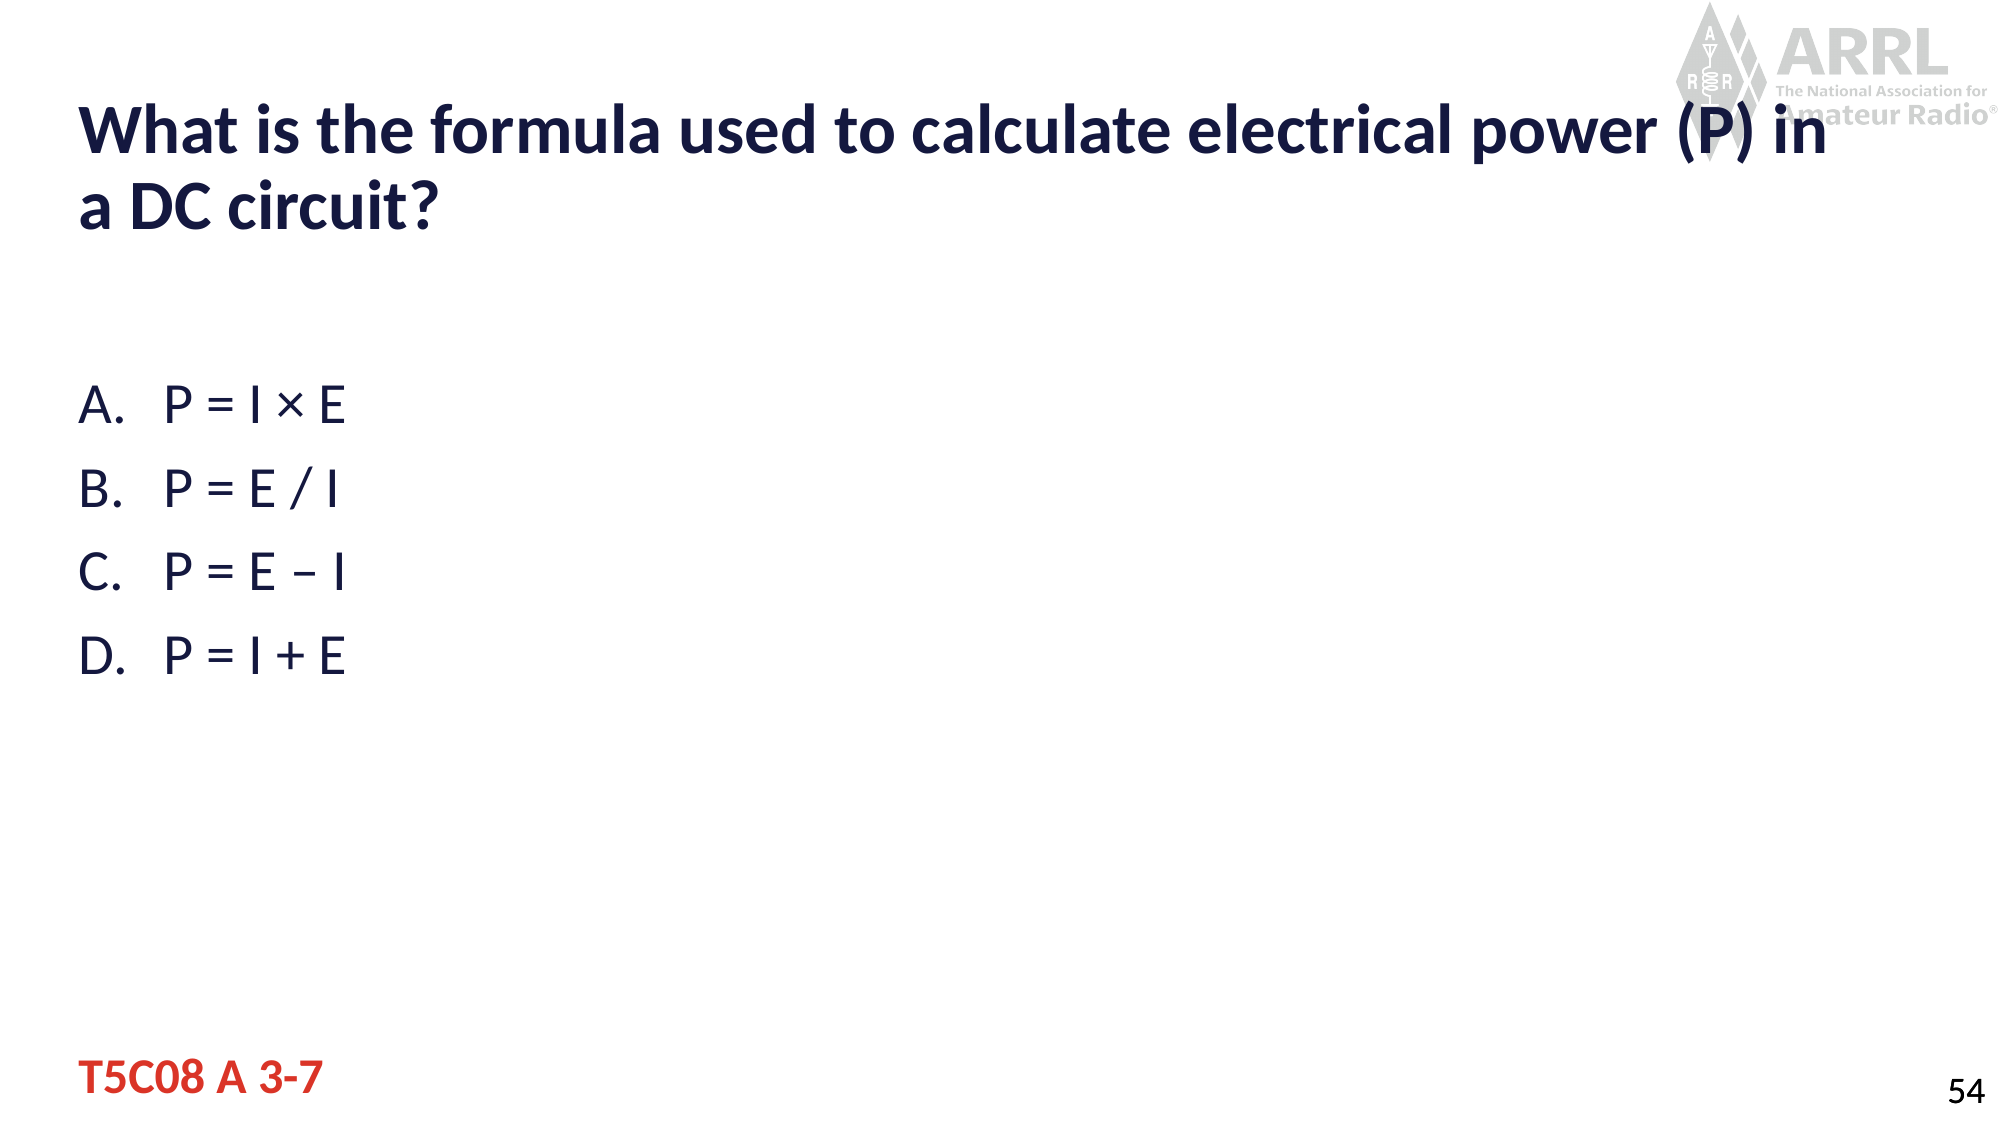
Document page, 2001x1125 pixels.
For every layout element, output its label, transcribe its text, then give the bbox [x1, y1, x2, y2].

picture [1674, 0, 2000, 164]
title What is the formula used to calculate electrical power (P) in a DC circuit? [63, 59, 1863, 278]
text_box T5C08 A 3-7 [63, 1036, 921, 1112]
list P = I × E P = E / I P = E – I P = I + E [63, 365, 1863, 989]
